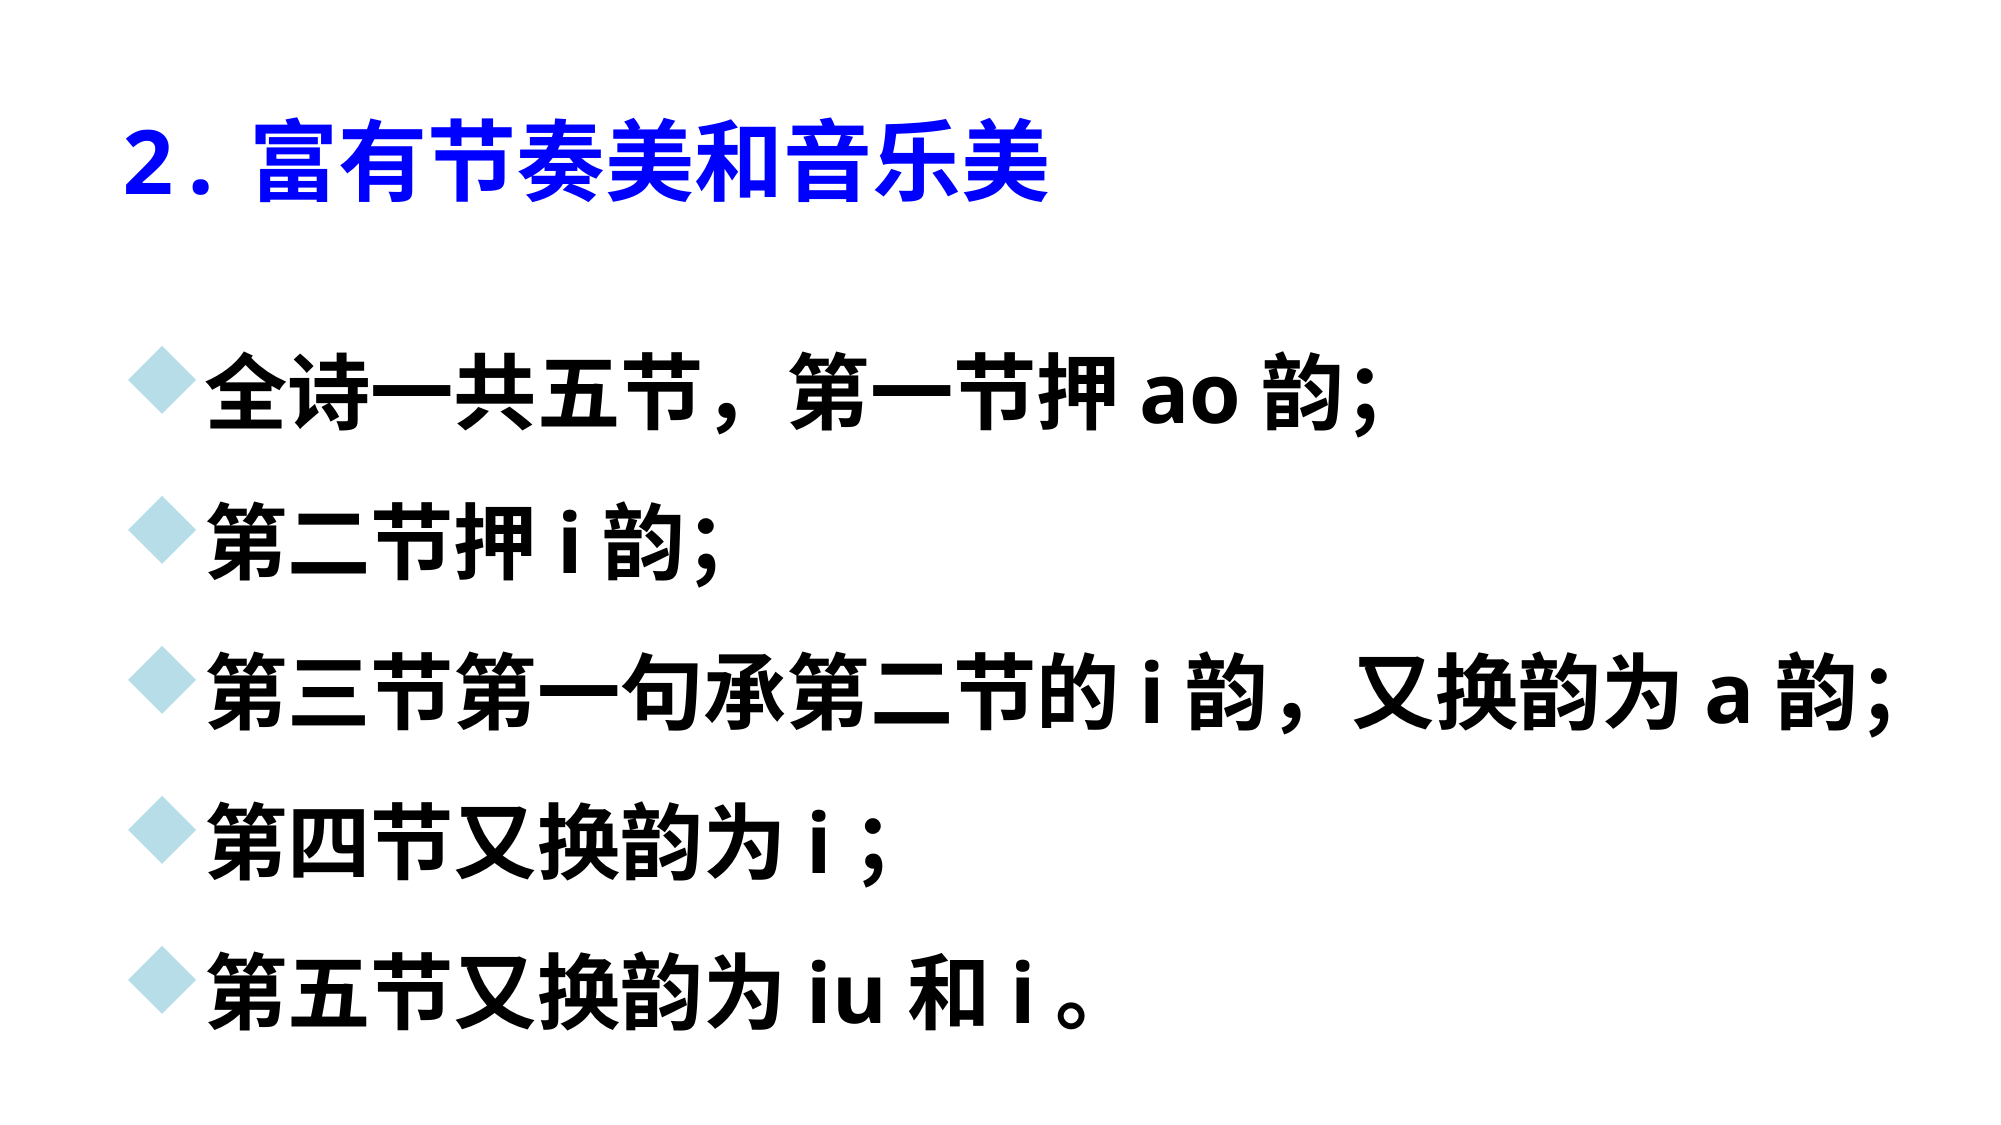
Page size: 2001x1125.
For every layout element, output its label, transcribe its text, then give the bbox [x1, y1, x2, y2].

text_box 全诗一共五节，第一节押ao韵； 第二节押i韵； 第三节第一句承第二节的i韵，又换韵为a韵； 第四节又换韵为i； 第五节又换韵为iu和i。 [106, 283, 1894, 1048]
text_box 2.富有节奏美和音乐美 [106, 98, 1214, 220]
